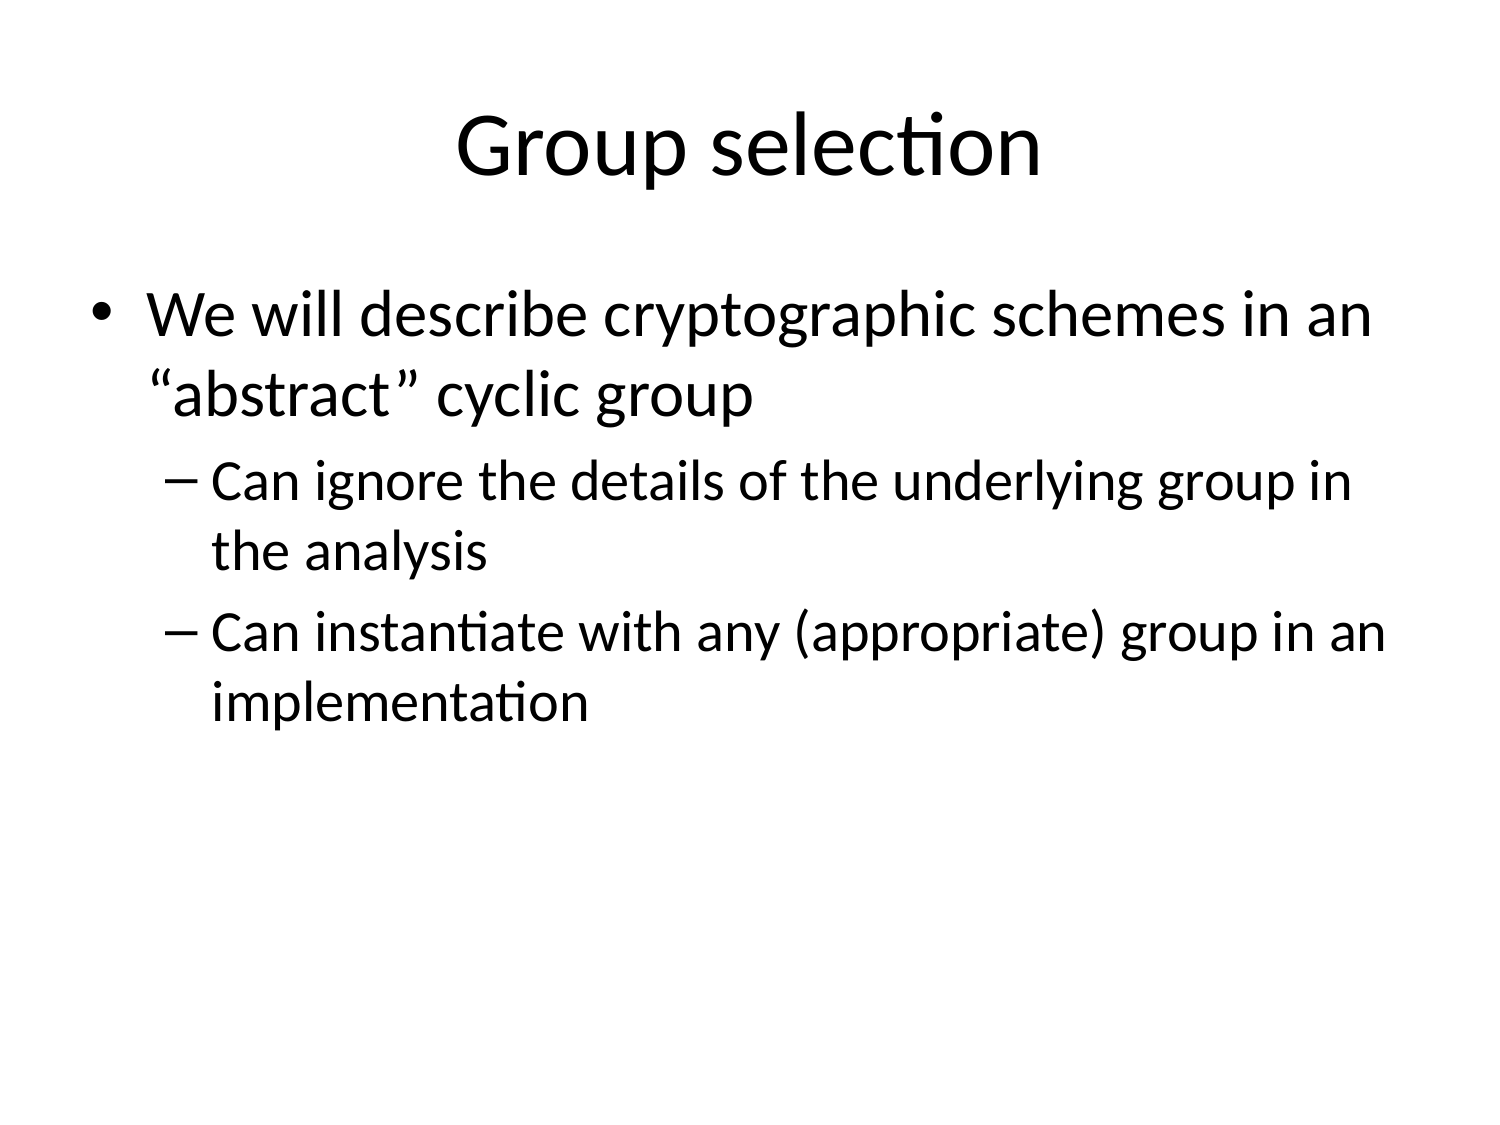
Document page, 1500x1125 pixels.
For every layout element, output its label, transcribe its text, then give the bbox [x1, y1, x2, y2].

list We will describe cryptographic schemes in an “abstract” cyclic group Can ignore the details of the underlying group in the analysis Can instantiate with any (appropriate) group in an implementation [75, 262, 1425, 1005]
title Group selection [75, 45, 1425, 233]
